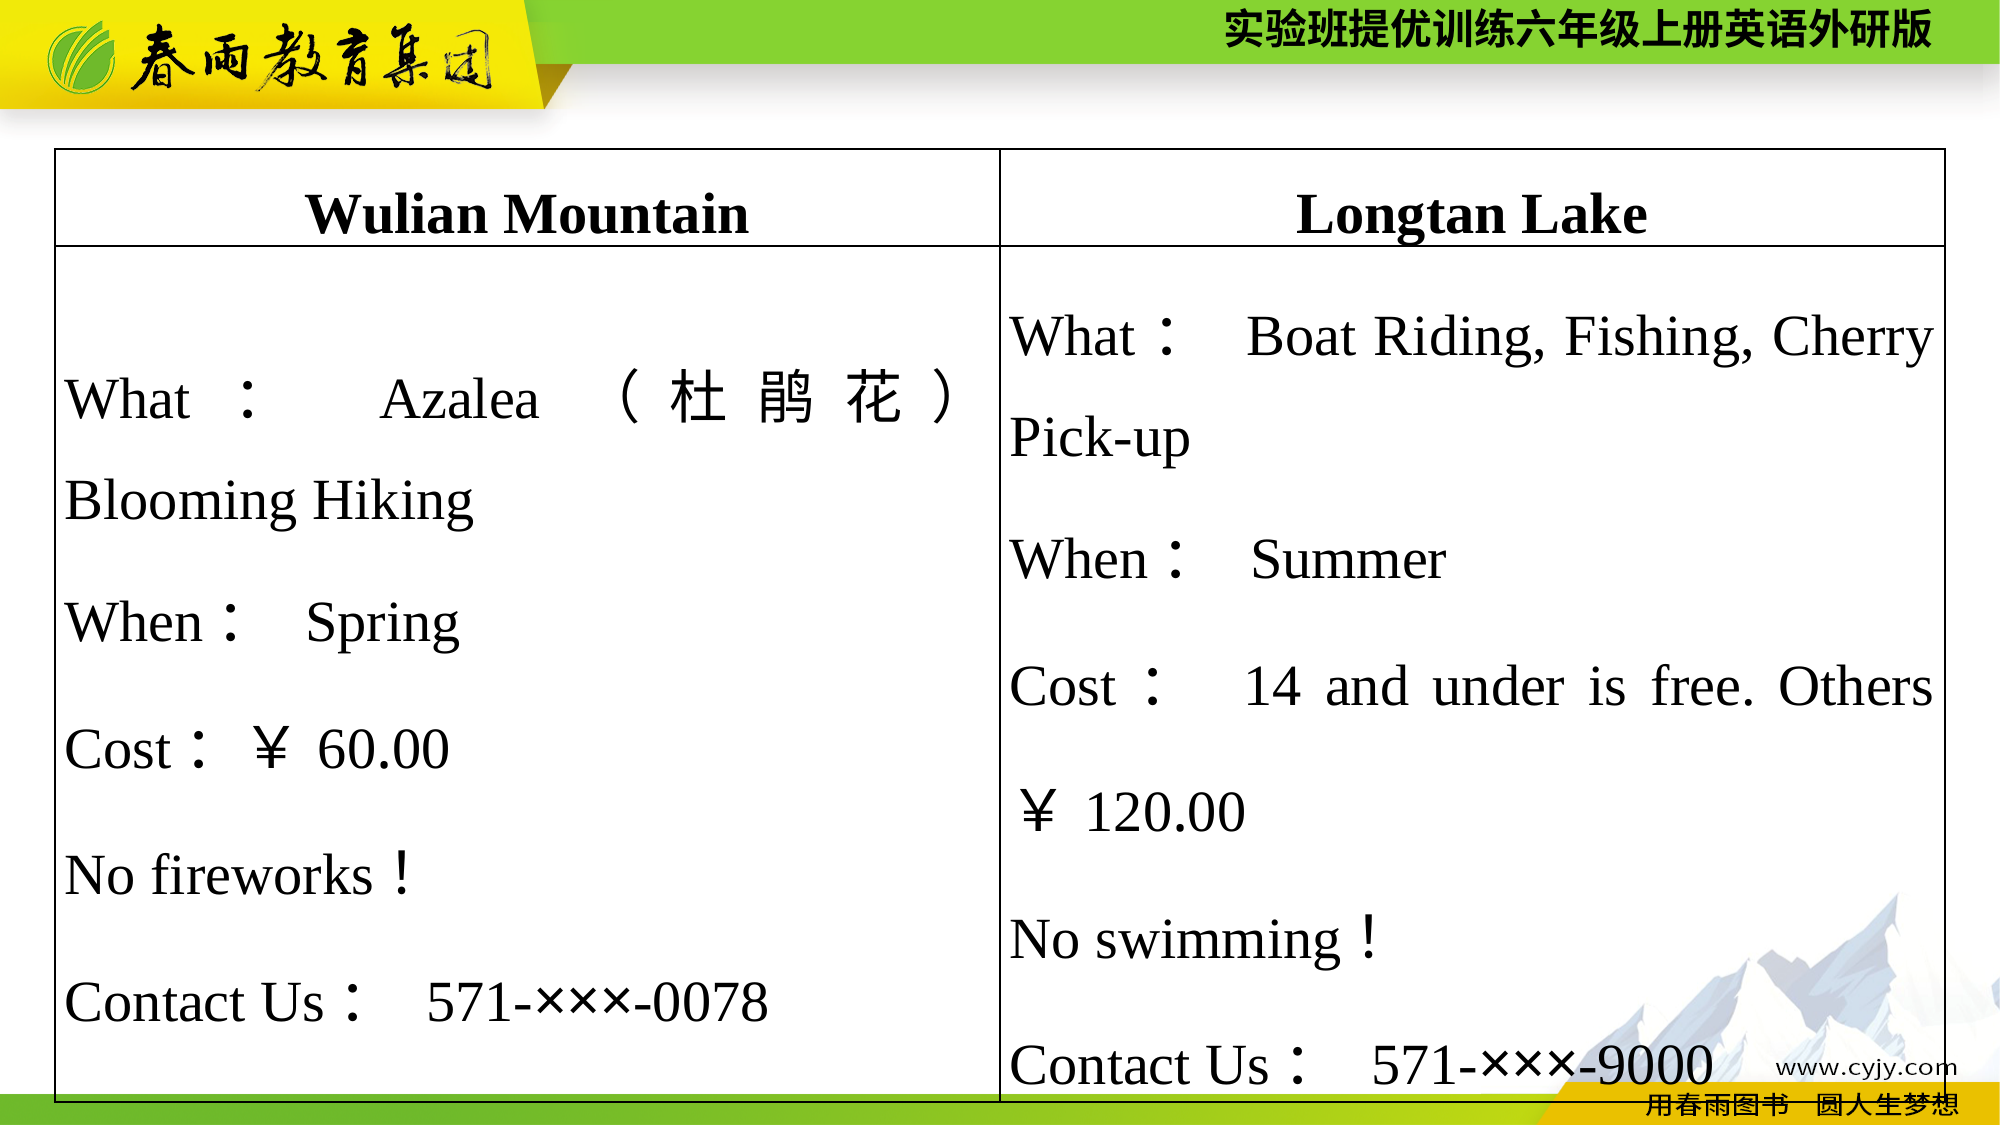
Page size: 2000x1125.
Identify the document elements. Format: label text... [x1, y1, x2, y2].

table_cell What： Boat Riding, Fishing, Cherry Pick-up When： Summer Cost： 14 and under is free. Others ￥120.00 No swimming！ Contact Us： 571-×××-9000 [1001, 247, 1944, 1101]
table_header Longtan Lake [1001, 150, 1944, 245]
table_header Wulian Mountain [56, 150, 999, 245]
table_cell What： Azalea（杜鹃花） Blooming Hiking When： Spring Cost：￥60.00 No fireworks！ Contact Us： 571-×××-0078 [56, 247, 999, 1101]
picture [0, 0, 2000, 1125]
